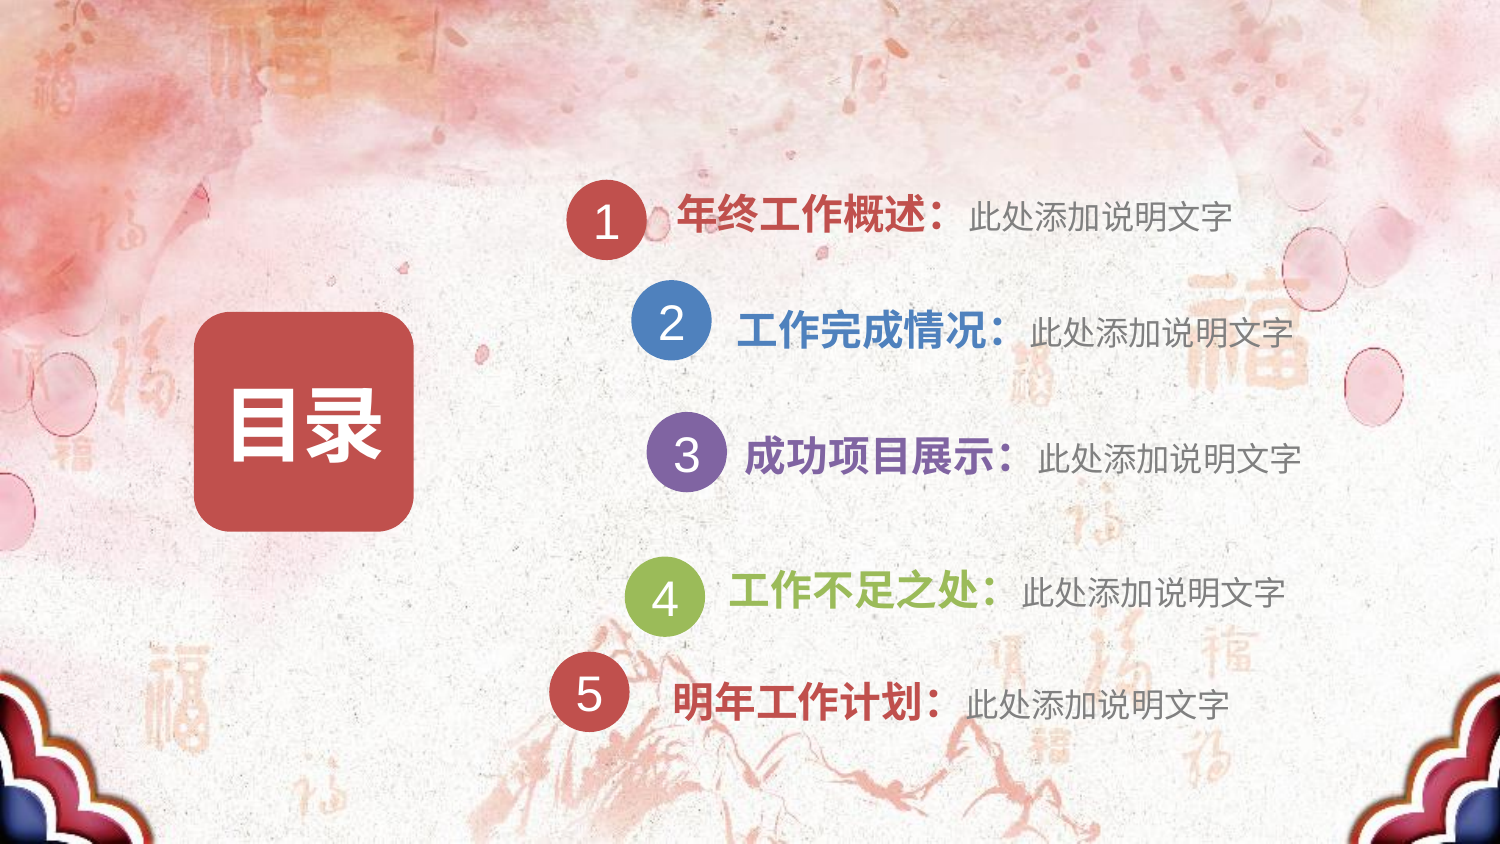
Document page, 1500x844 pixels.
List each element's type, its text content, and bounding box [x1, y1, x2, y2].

text_box 3 [644, 409, 729, 495]
text_box 1 [564, 177, 649, 263]
text_box 5 [547, 649, 632, 735]
text_box 4 [622, 554, 708, 639]
text_box 工作不足之处：此处添加说明文字 [714, 556, 1433, 622]
text_box 明年工作计划：此处添加说明文字 [657, 668, 1377, 734]
text_box 年终工作概述：此处添加说明文字 [661, 180, 1380, 246]
text_box 目录 [191, 309, 416, 534]
text_box 成功项目展示：此处添加说明文字 [729, 422, 1449, 488]
text_box 2 [629, 278, 714, 363]
picture [0, 0, 1500, 844]
text_box 工作完成情况：此处添加说明文字 [722, 296, 1441, 362]
